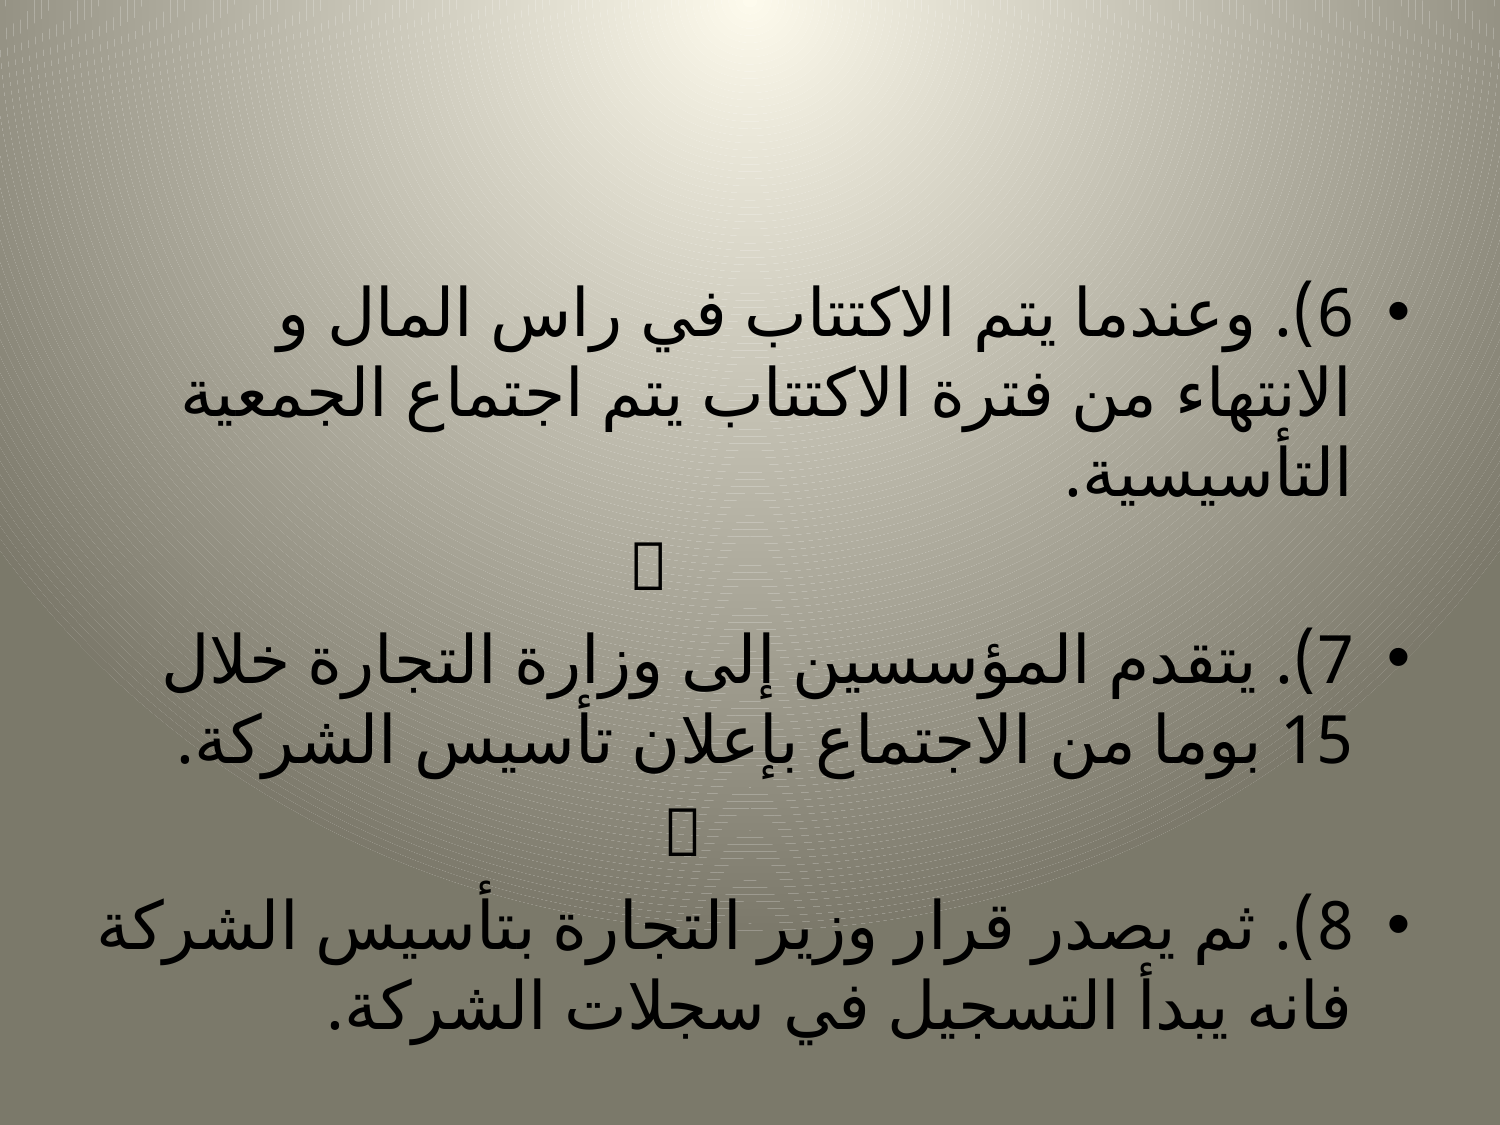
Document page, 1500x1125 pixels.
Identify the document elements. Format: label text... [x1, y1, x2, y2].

list 6). وعندما يتم الاكتتاب في راس المال و الانتهاء من فترة الاكتتاب يتم اجتماع الجمعية التأسيسية.  7). يتقدم المؤسسين إلى وزارة التجارة خلال 15 بوما من الاجتماع بإعلان تأسيس الشركة.  8). ثم يصدر قرار وزير التجارة بتأسيس الشركة فانه يبدأ التسجيل في سجلات الشركة. [75, 262, 1425, 1005]
